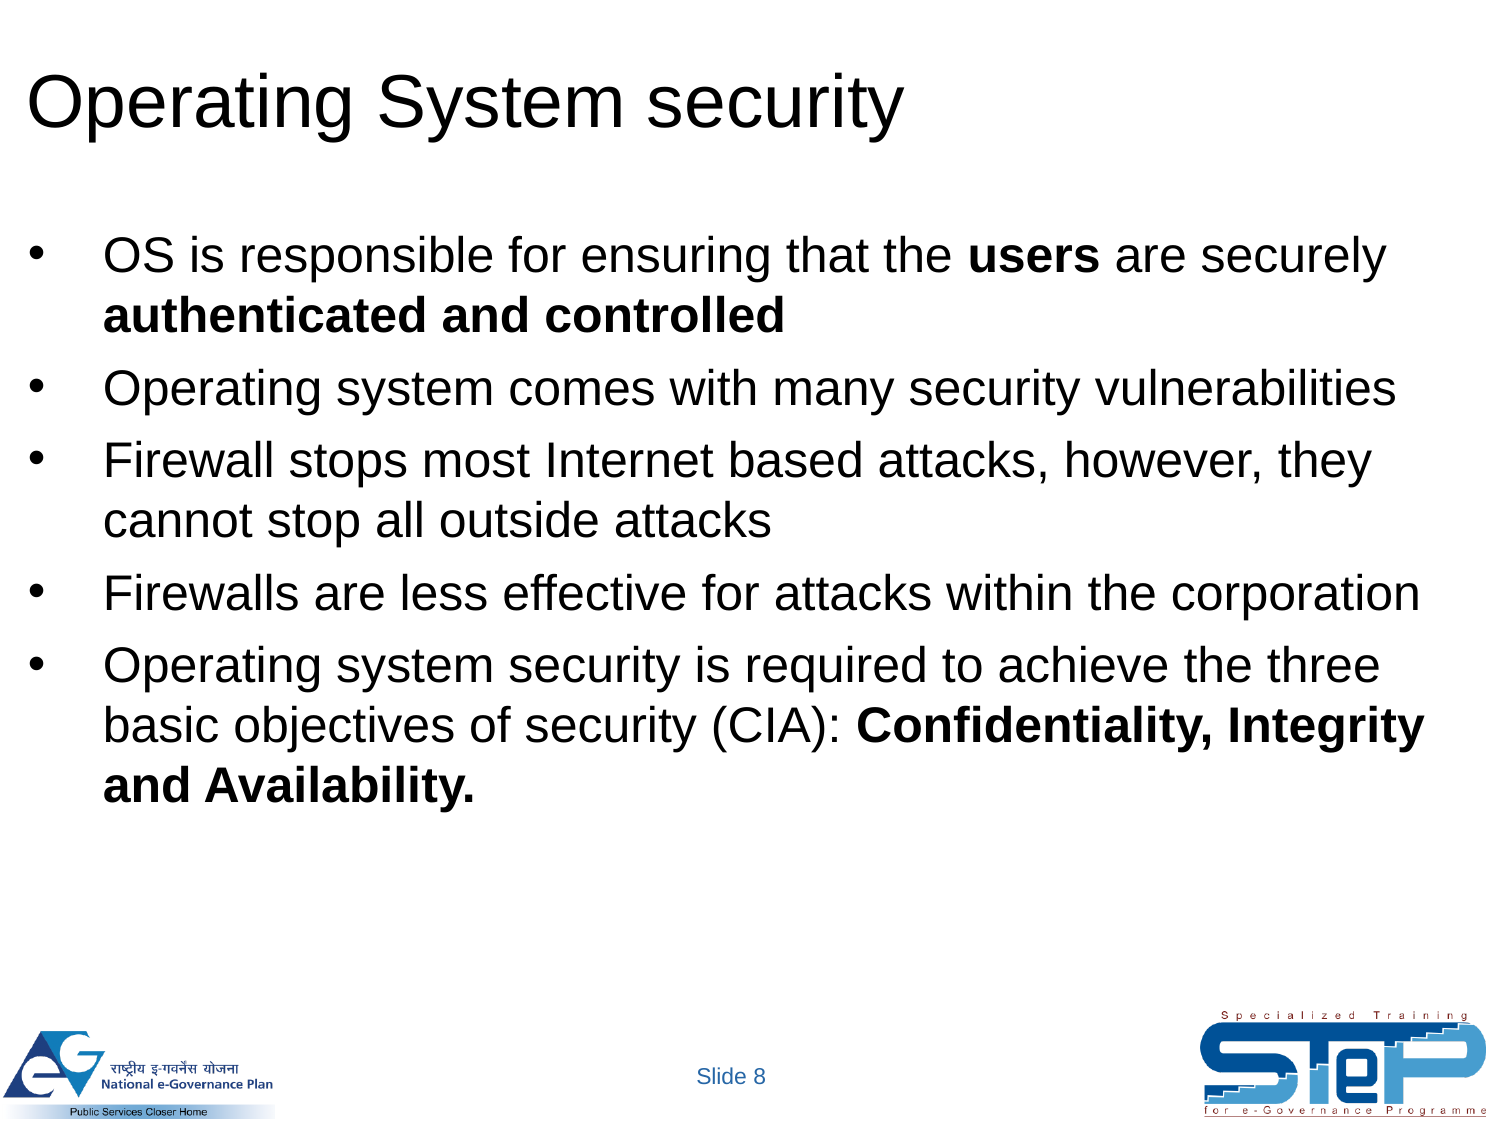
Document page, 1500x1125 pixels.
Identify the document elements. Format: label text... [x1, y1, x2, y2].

text_box Operating System security [26, 52, 1471, 188]
picture [1200, 1011, 1486, 1117]
picture [2, 1031, 275, 1119]
list OS is responsible for ensuring that the users are securely authenticated and controlled Operating system comes with many security vulnerabilities Firewall stops most Internet based attacks, however, they cannot stop all outside attacks Firewalls are less effective for attacks within the corporation Operating system security is required to achieve the three basic objectives of security (CIA): Confidentiality, Integrity and Availability. [27, 222, 1476, 1002]
